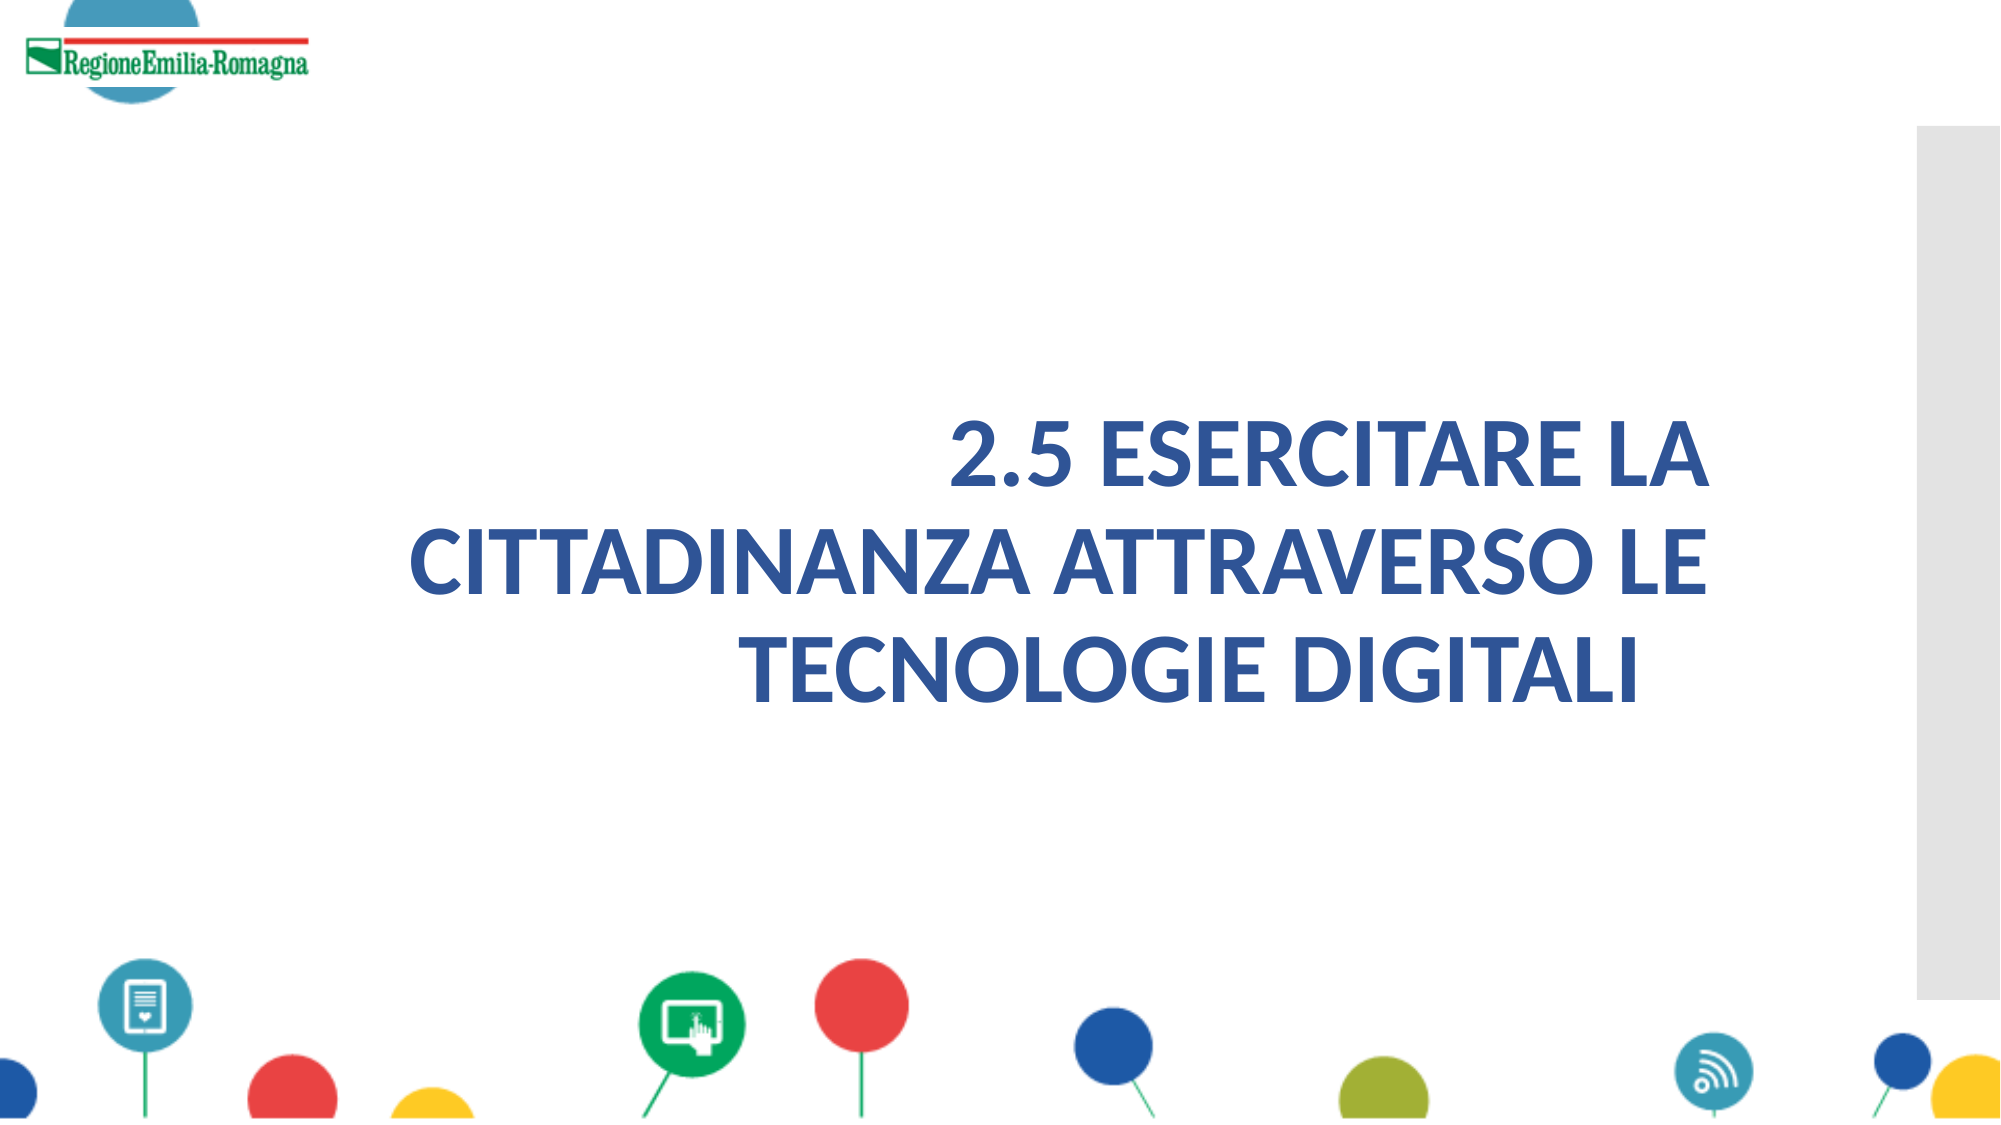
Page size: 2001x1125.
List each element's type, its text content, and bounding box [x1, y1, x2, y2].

picture [20, 27, 323, 87]
text_box [0, 0, 2000, 1125]
title 2.5 Esercitare la cittadinanza attraverso le tecnologie digitali [369, 177, 1726, 948]
text_box [1916, 125, 2000, 1000]
